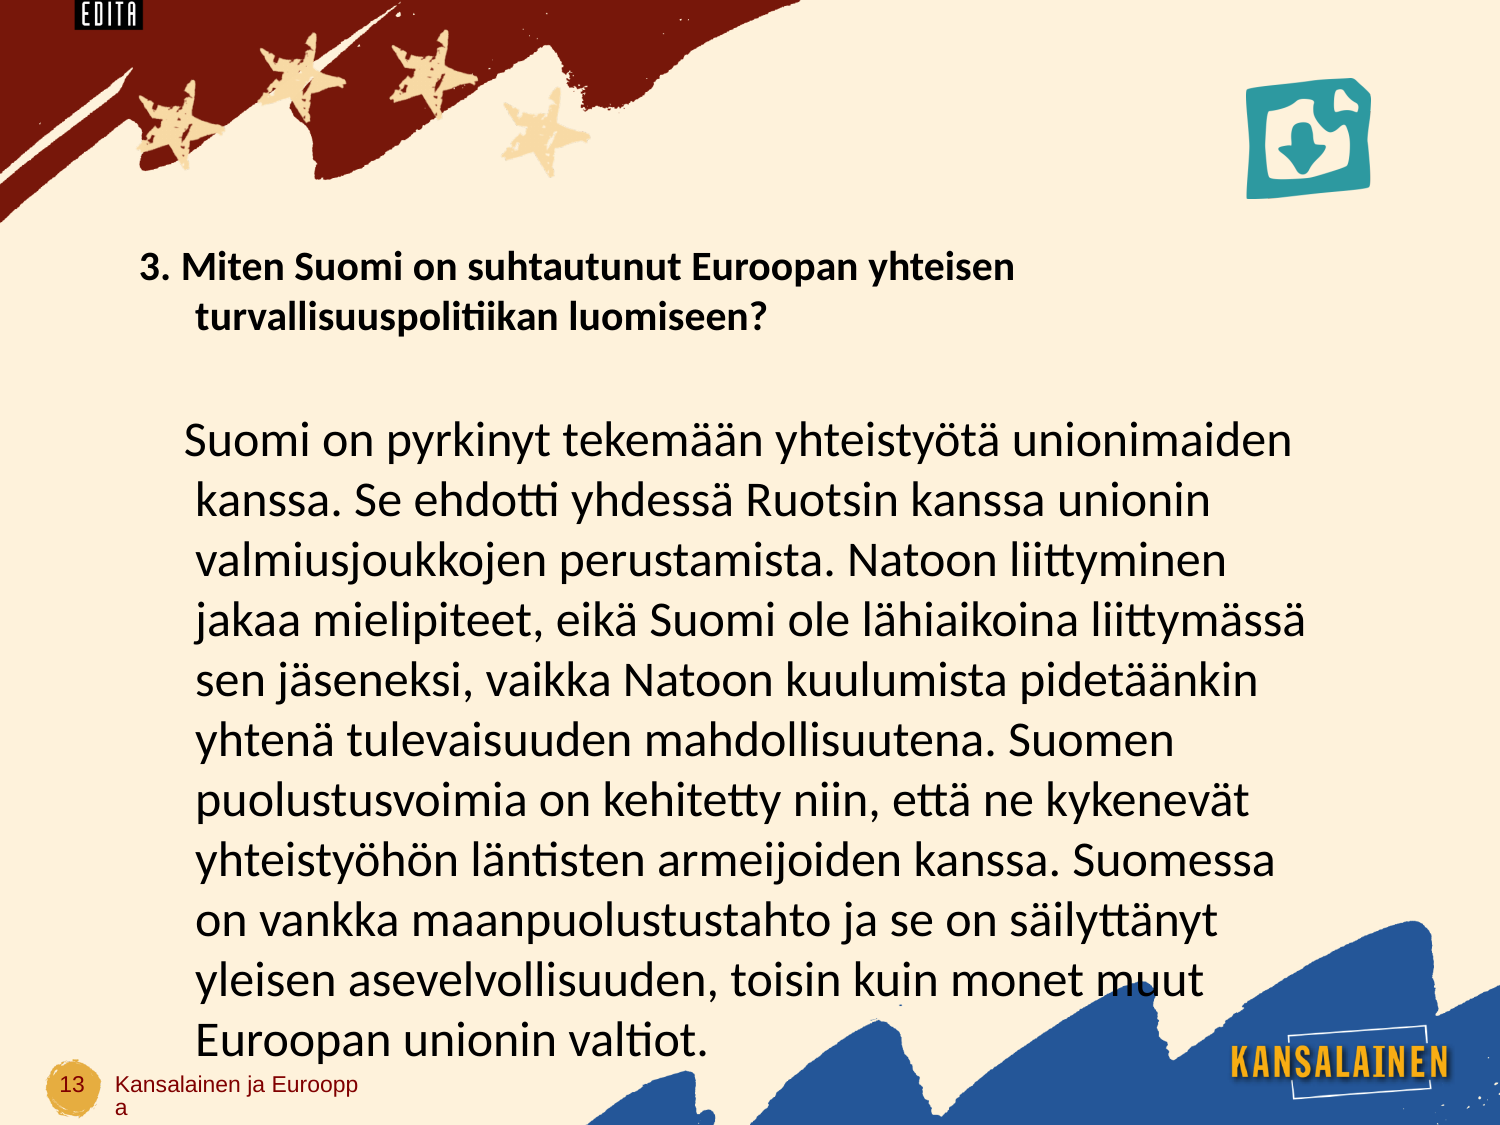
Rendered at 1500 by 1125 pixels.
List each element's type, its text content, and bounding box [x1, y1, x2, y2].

slide_number 13 [37, 1062, 99, 1125]
footer Kansalainen ja Eurooppa [99, 1062, 376, 1125]
list 3. Miten Suomi on suhtautunut Euroopan yhteisen turvallisuuspolitiikan luomiseen? Suomi on pyrkinyt tekemään yhteistyötä unionimaiden kanssa. Se ehdotti yhdessä Ruotsin kanssa unionin valmiusjoukkojen perustamista. Natoon liittyminen jakaa mielipiteet, eikä Suomi ole lähiaikoina liittymässä sen jäseneksi, vaikka Natoon kuulumista pidetäänkin yhtenä tulevaisuuden mahdollisuutena. Suomen puolustusvoimia on kehitetty niin, että ne kykenevät yhteistyöhön läntisten armeijoiden kanssa. Suomessa on vankka maanpuolustustahto ja se on säilyttänyt yleisen asevelvollisuuden, toisin kuin monet muut Euroopan unionin valtiot. [123, 172, 1351, 1088]
picture [0, 0, 1500, 1125]
